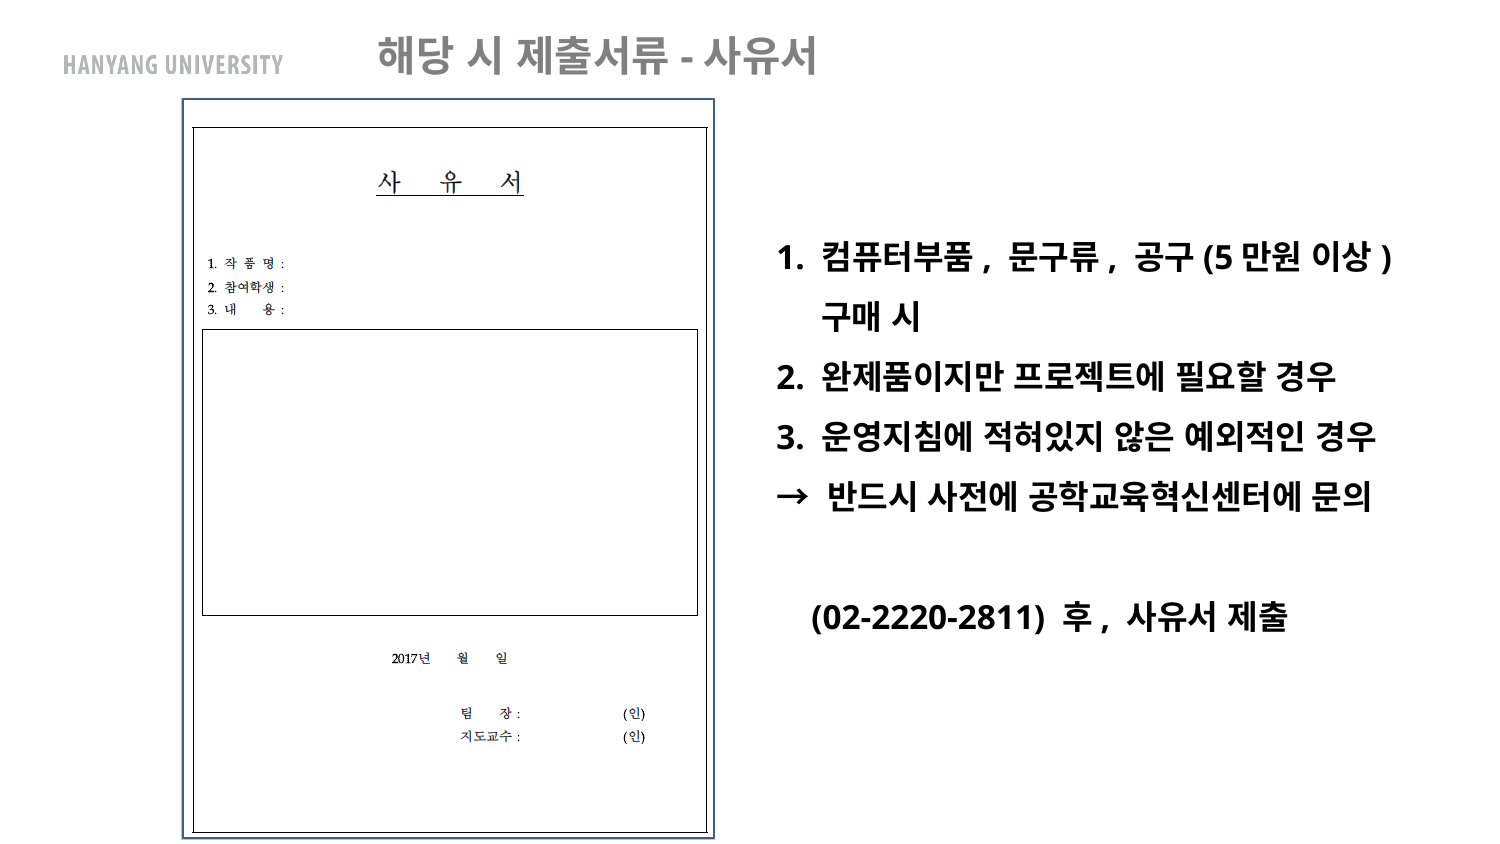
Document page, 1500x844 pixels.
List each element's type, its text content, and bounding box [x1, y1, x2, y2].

picture [64, 55, 283, 74]
text_box 1. 컴퓨터부품, 문구류, 공구(5만원 이상) 구매 시 2. 완제품이지만 프로젝트에 필요할 경우 3. 운영지침에 적혀있지 않은 예외적인 경우 → 반드시 사전에 공학교육혁신센터에 문의 (02-2220-2811) 후, 사유서 제출 [761, 209, 1459, 644]
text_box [182, 99, 714, 839]
text_box 해당 시 제출서류-사유서 [362, 21, 847, 87]
